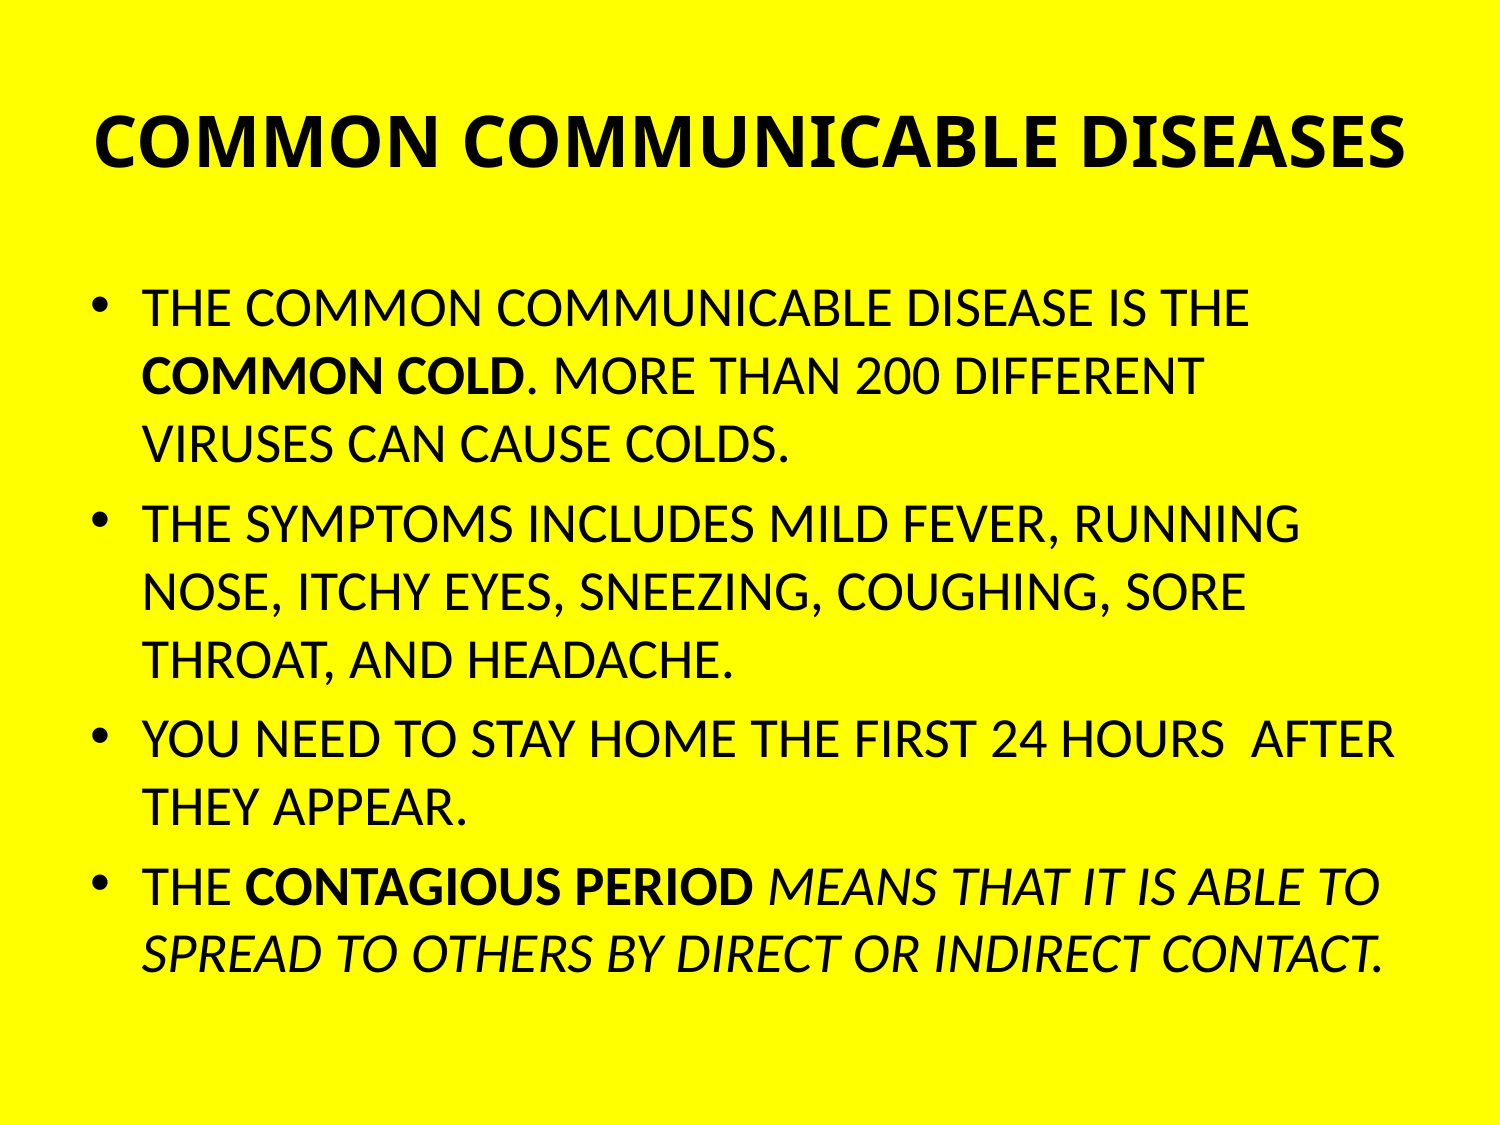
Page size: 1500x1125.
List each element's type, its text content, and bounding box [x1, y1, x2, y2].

title COMMON COMMUNICABLE DISEASES [75, 45, 1425, 233]
list THE COMMON COMMUNICABLE DISEASE IS THE COMMON COLD. MORE THAN 200 DIFFERENT VIRUSES CAN CAUSE COLDS. THE SYMPTOMS INCLUDES MILD FEVER, RUNNING NOSE, ITCHY EYES, SNEEZING, COUGHING, SORE THROAT, AND HEADACHE. YOU NEED TO STAY HOME THE FIRST 24 HOURS AFTER THEY APPEAR. THE CONTAGIOUS PERIOD MEANS THAT IT IS ABLE TO SPREAD TO OTHERS BY DIRECT OR INDIRECT CONTACT. [75, 262, 1425, 1005]
